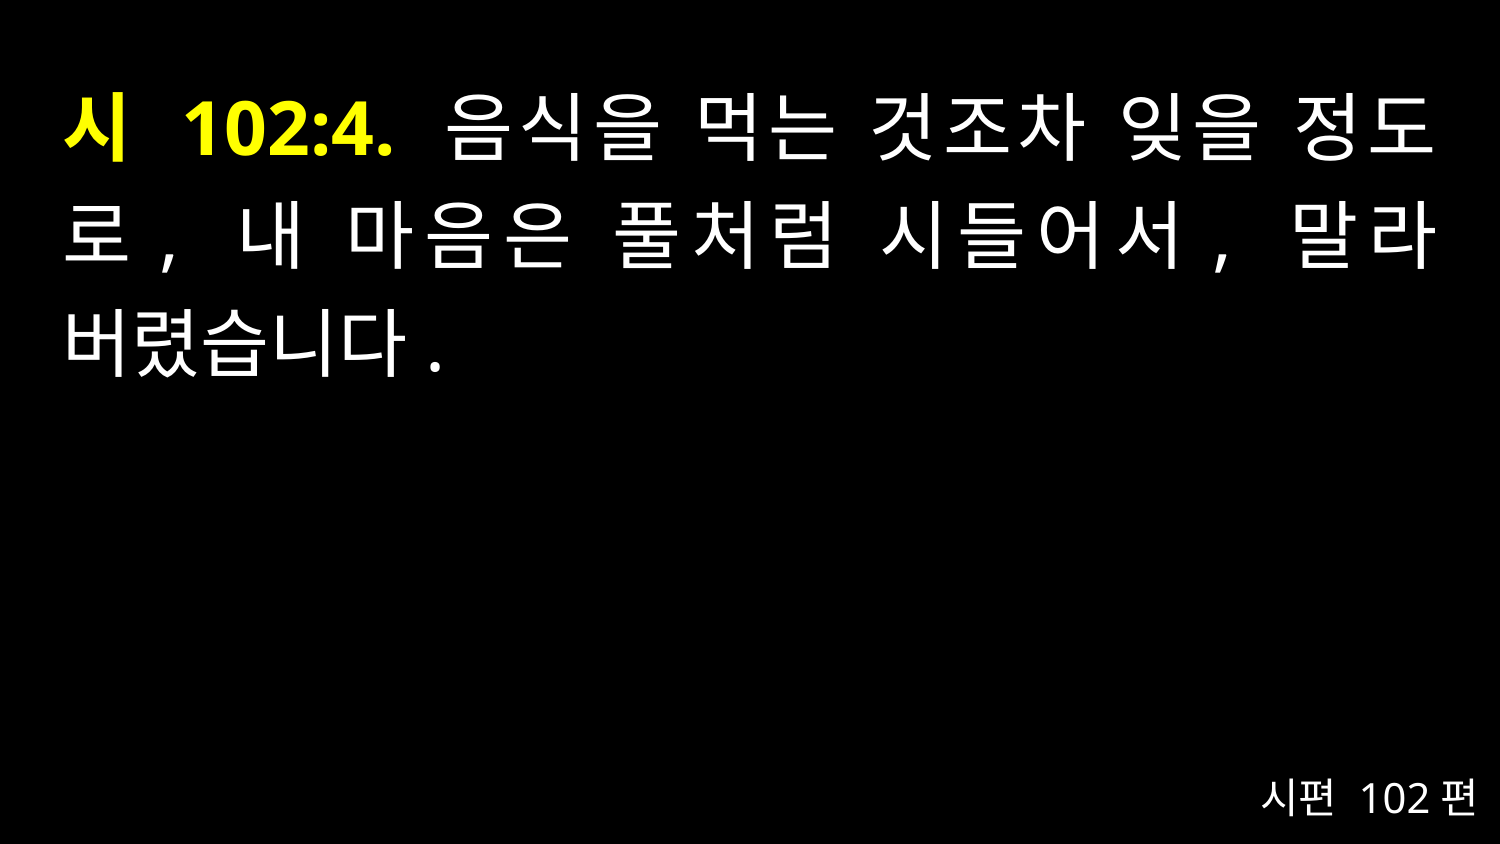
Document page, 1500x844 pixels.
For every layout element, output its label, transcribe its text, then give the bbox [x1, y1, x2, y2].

title 시 102:4. 음식을 먹는 것조차 잊을 정도로, 내 마음은 풀처럼 시들어서, 말라 버렸습니다. [0, 0, 1500, 844]
subtitle 시편 102편 [916, 770, 1500, 844]
